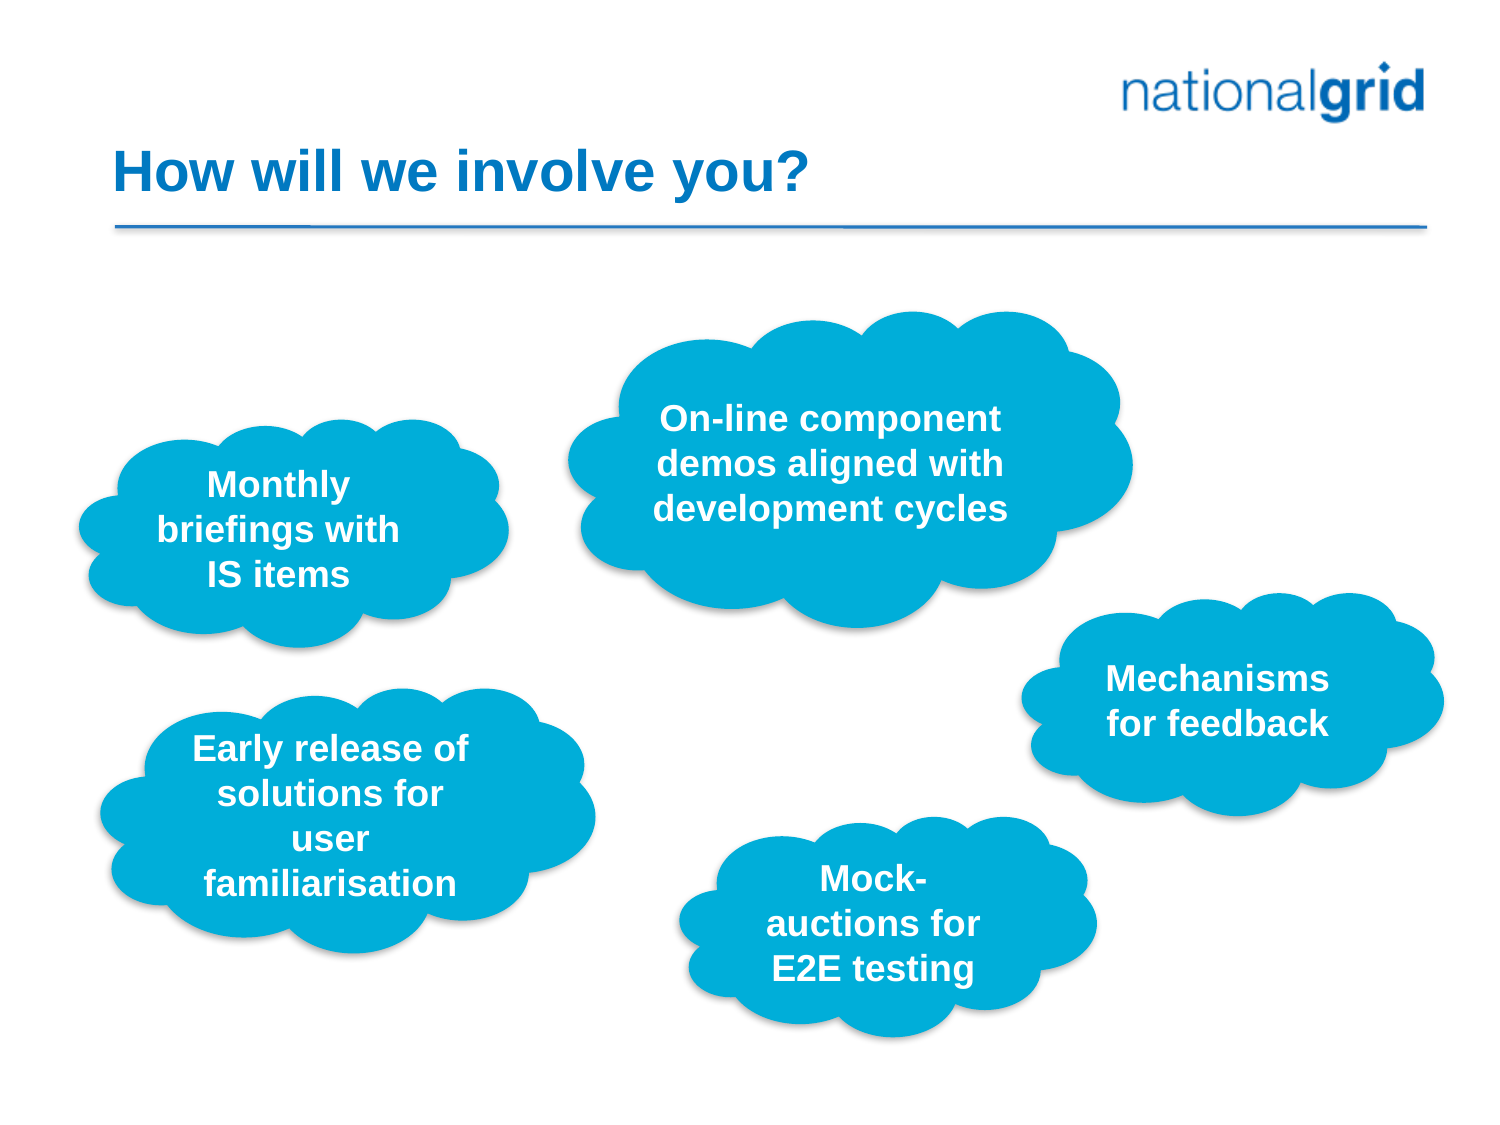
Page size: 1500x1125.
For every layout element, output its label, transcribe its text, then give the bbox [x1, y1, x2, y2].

text_box On-line component demos aligned with development cycles [568, 311, 1133, 628]
picture [1091, 43, 1449, 173]
text_box Early release of solutions for user familiarisation [100, 688, 596, 954]
text_box Mock-auctions for E2E testing [679, 816, 1097, 1038]
text_box Monthly briefings with IS items [78, 419, 509, 648]
title How will we involve you? [97, 124, 1107, 211]
text_box Mechanisms for feedback [1021, 593, 1445, 817]
